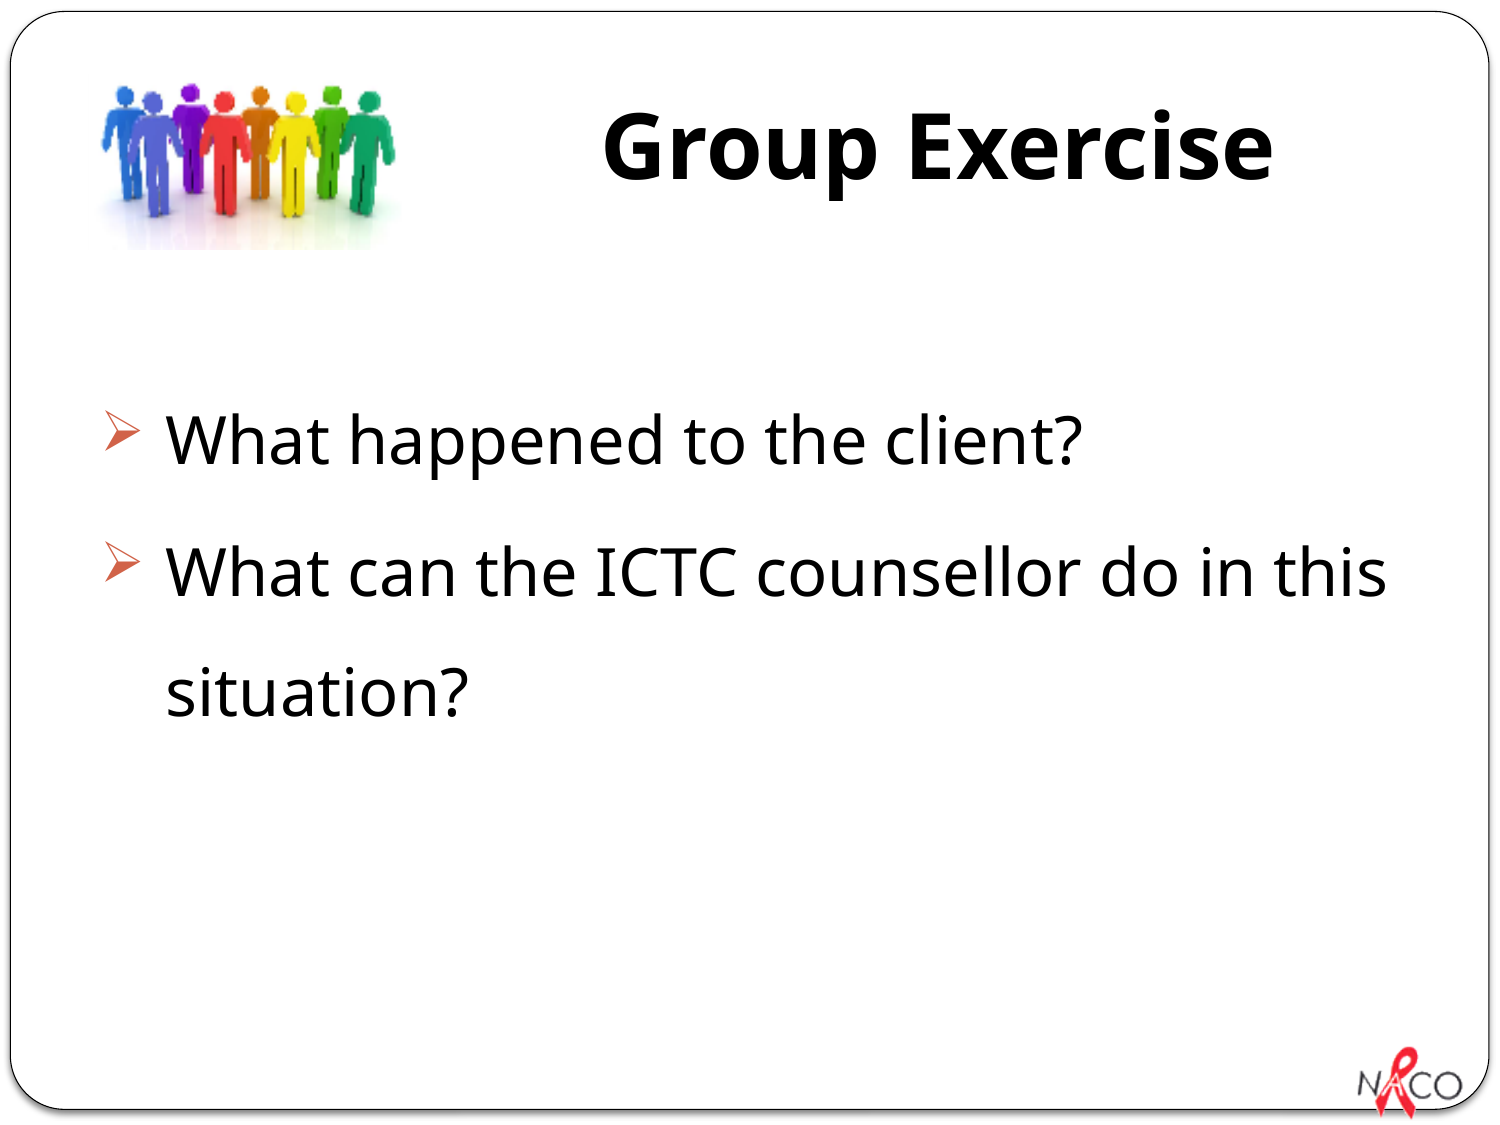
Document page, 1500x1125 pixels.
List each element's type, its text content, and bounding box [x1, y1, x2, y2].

title Group Exercise [537, 44, 1451, 213]
picture [1350, 1042, 1468, 1125]
list What happened to the client? What can the ICTC counsellor do in this situation? [74, 349, 1426, 776]
picture [87, 74, 410, 251]
